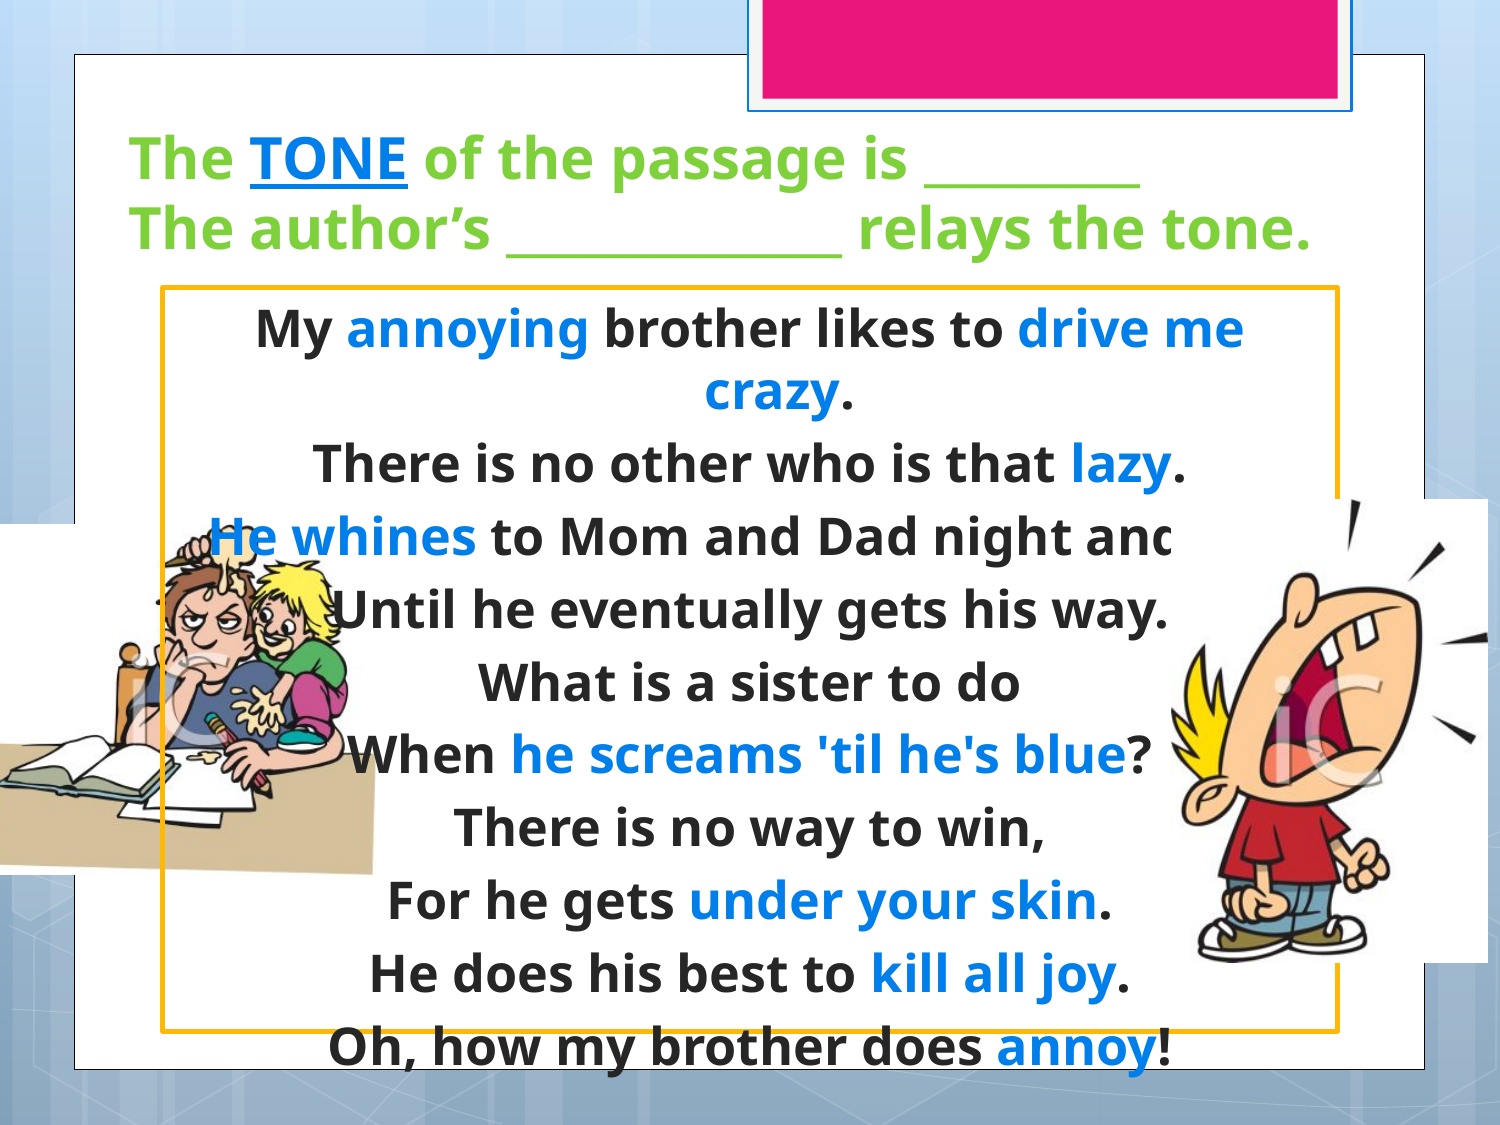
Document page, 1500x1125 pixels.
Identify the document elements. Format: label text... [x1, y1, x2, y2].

picture [0, 524, 376, 876]
list My annoying brother likes to drive me crazy. There is no other who is that lazy. He whines to Mom and Dad night and day Until he eventually gets his way. What is a sister to do When he screams 'til he's blue? There is no way to win, For he gets under your skin. He does his best to kill all joy. Oh, how my brother does annoy! [162, 287, 1338, 1032]
title The TONE of the passage is _________ The author’s ______________ relays the tone. [113, 62, 1386, 269]
picture [1171, 499, 1488, 963]
